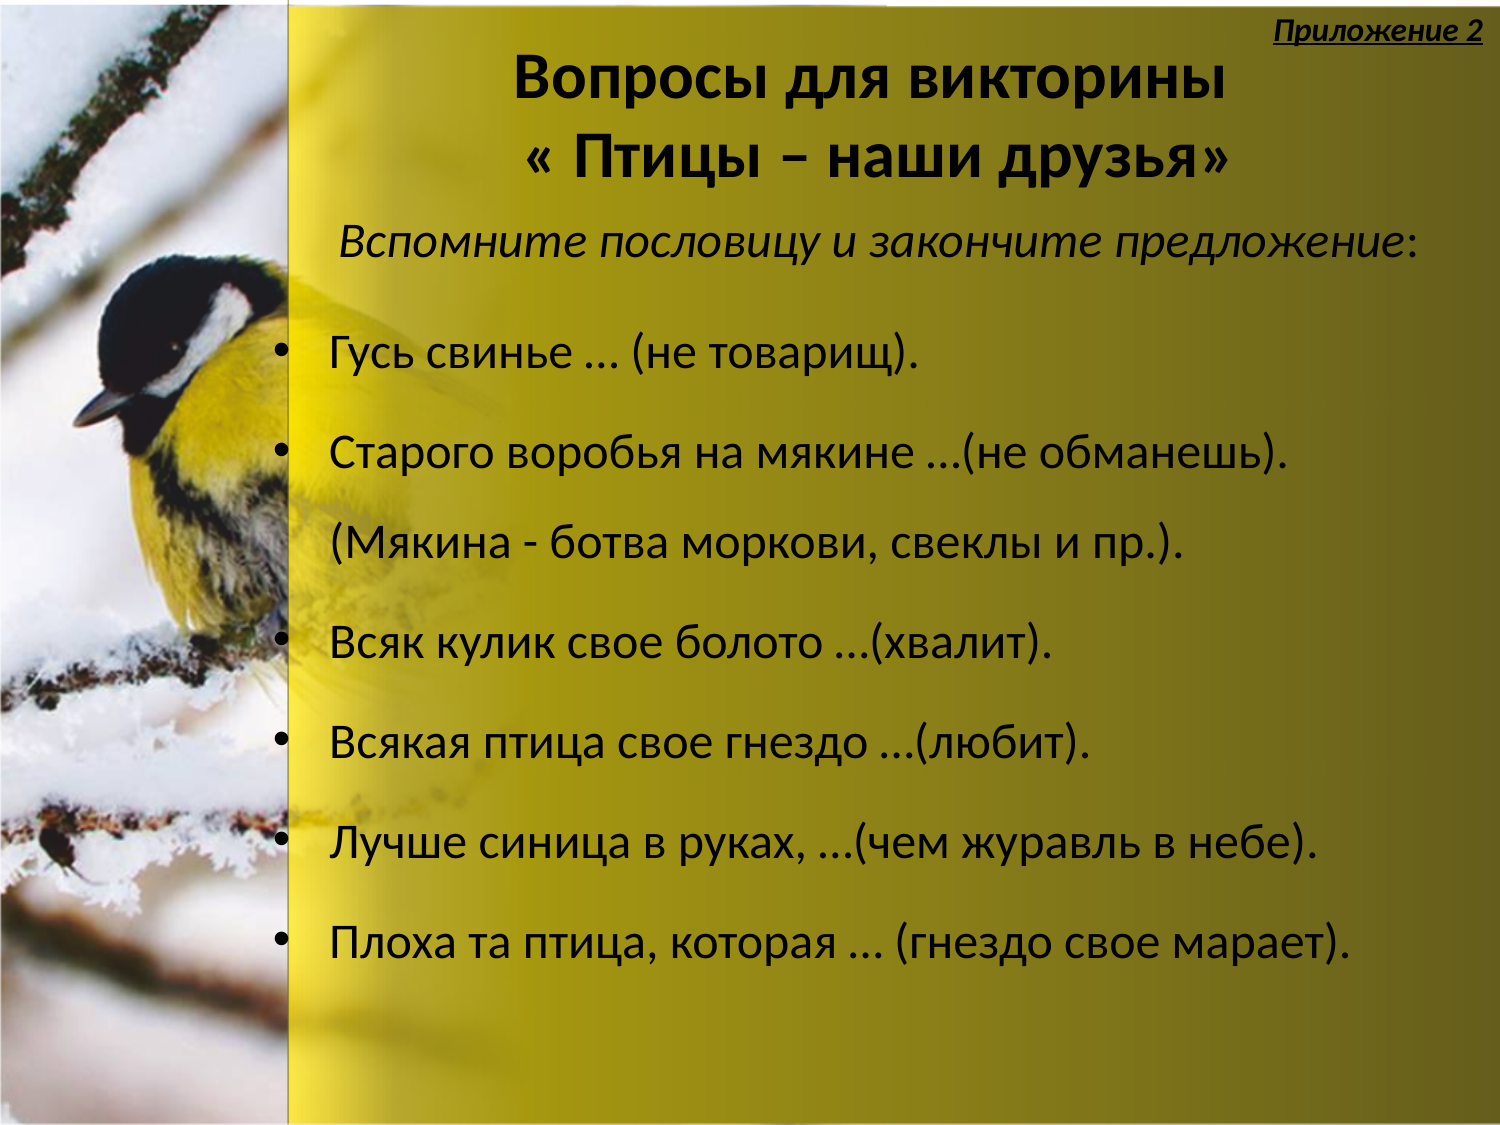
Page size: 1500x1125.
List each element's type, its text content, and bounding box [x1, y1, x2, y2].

picture [0, 0, 1500, 1125]
title Вопросы для викторины « Птицы – наши друзья» [257, 58, 1500, 164]
text_box Приложение 2 [1257, 0, 1498, 56]
text_box Вспомните пословицу и закончите предложение: [257, 199, 1500, 275]
list Гусь свинье … (не товарищ). Старого воробья на мякине …(не обманешь). (Мякина - ботва моркови, свеклы и пр.). Всяк кулик свое болото …(хвалит). Всякая птица свое гнездо …(любит). Лучше синица в руках, …(чем журавль в небе). Плоха та птица, которая … (гнездо свое марает). [257, 281, 1500, 1055]
